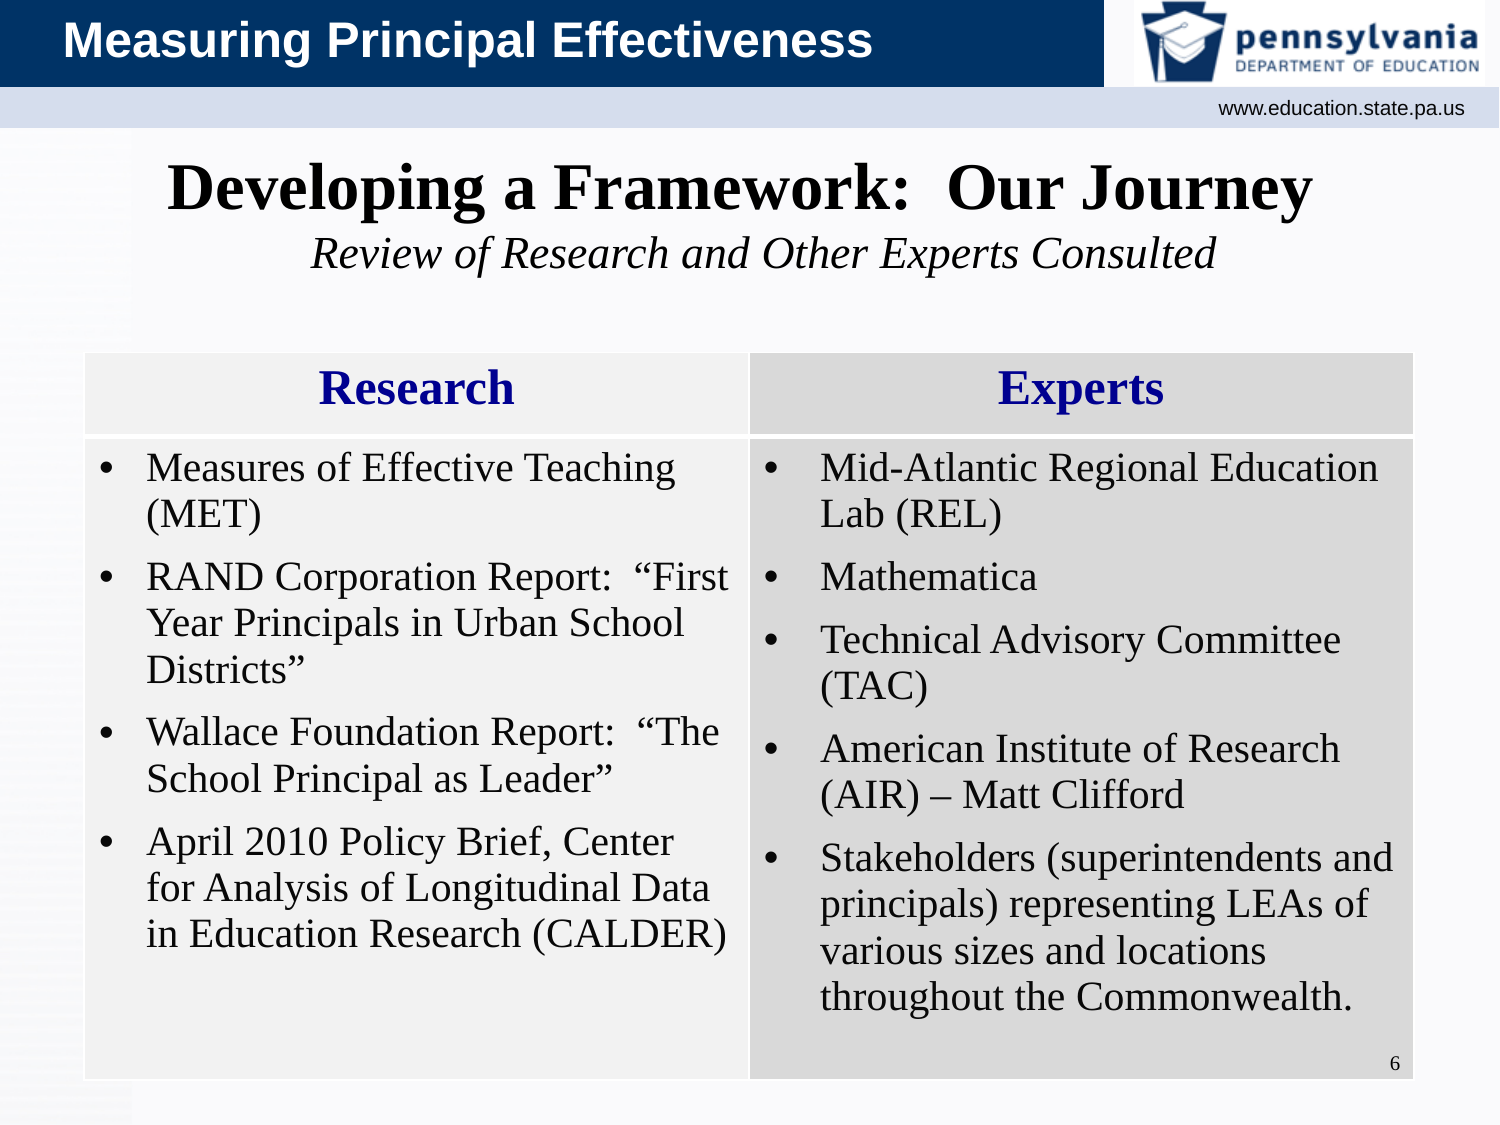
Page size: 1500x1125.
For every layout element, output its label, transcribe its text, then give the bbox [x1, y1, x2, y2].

table_header Research [85, 353, 748, 434]
picture [0, 0, 1500, 1125]
table_cell Mid-Atlantic Regional Education Lab (REL) Mathematica Technical Advisory Committee (TAC) American Institute of Research (AIR) – Matt Clifford Stakeholders (superintendents and principals) representing LEAs of various sizes and locations throughout the Commonwealth. [750, 439, 1413, 1079]
table_cell Measures of Effective Teaching (MET) RAND Corporation Report: “First Year Principals in Urban School Districts” Wallace Foundation Report: “The School Principal as Leader” April 2010 Policy Brief, Center for Analysis of Longitudinal Data in Education Research (CALDER) [85, 439, 748, 1079]
title Developing a Framework: Our Journey Review of Research and Other Experts Consulted [38, 135, 1479, 335]
text_box 6 [1374, 1042, 1425, 1103]
table_header Experts [750, 353, 1413, 434]
